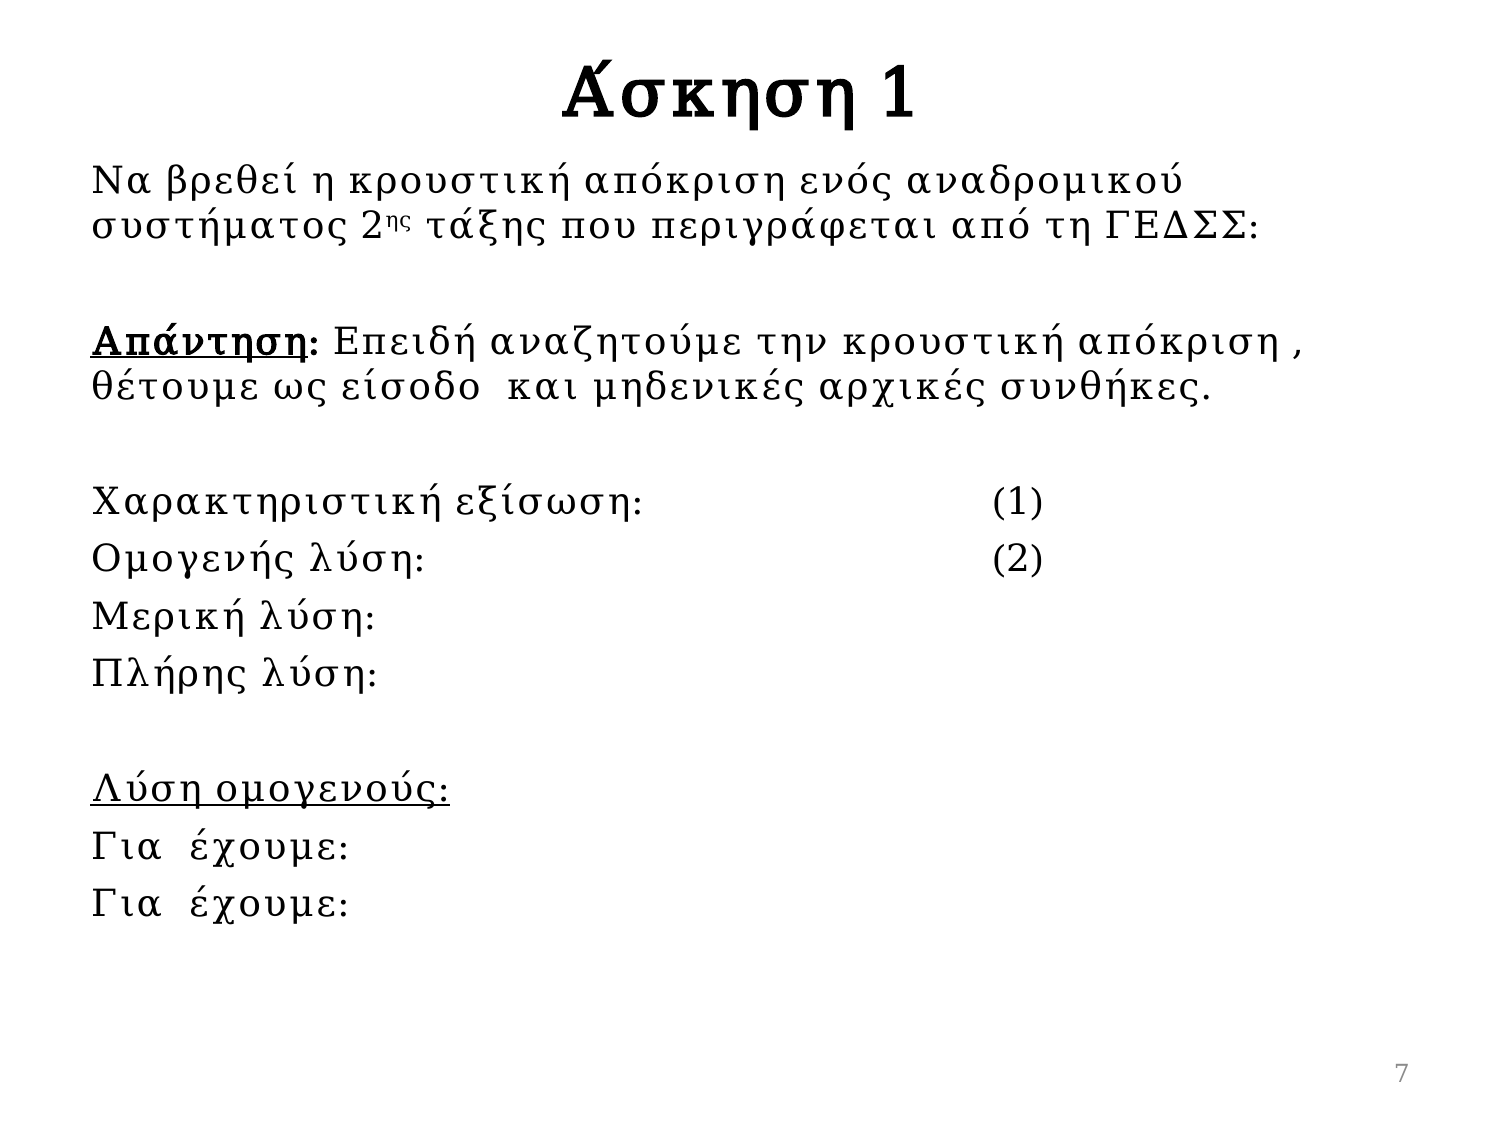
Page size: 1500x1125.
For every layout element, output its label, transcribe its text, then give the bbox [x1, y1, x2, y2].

title Άσκηση 1 [75, 19, 1425, 159]
slide_number 7 [1222, 1042, 1425, 1103]
